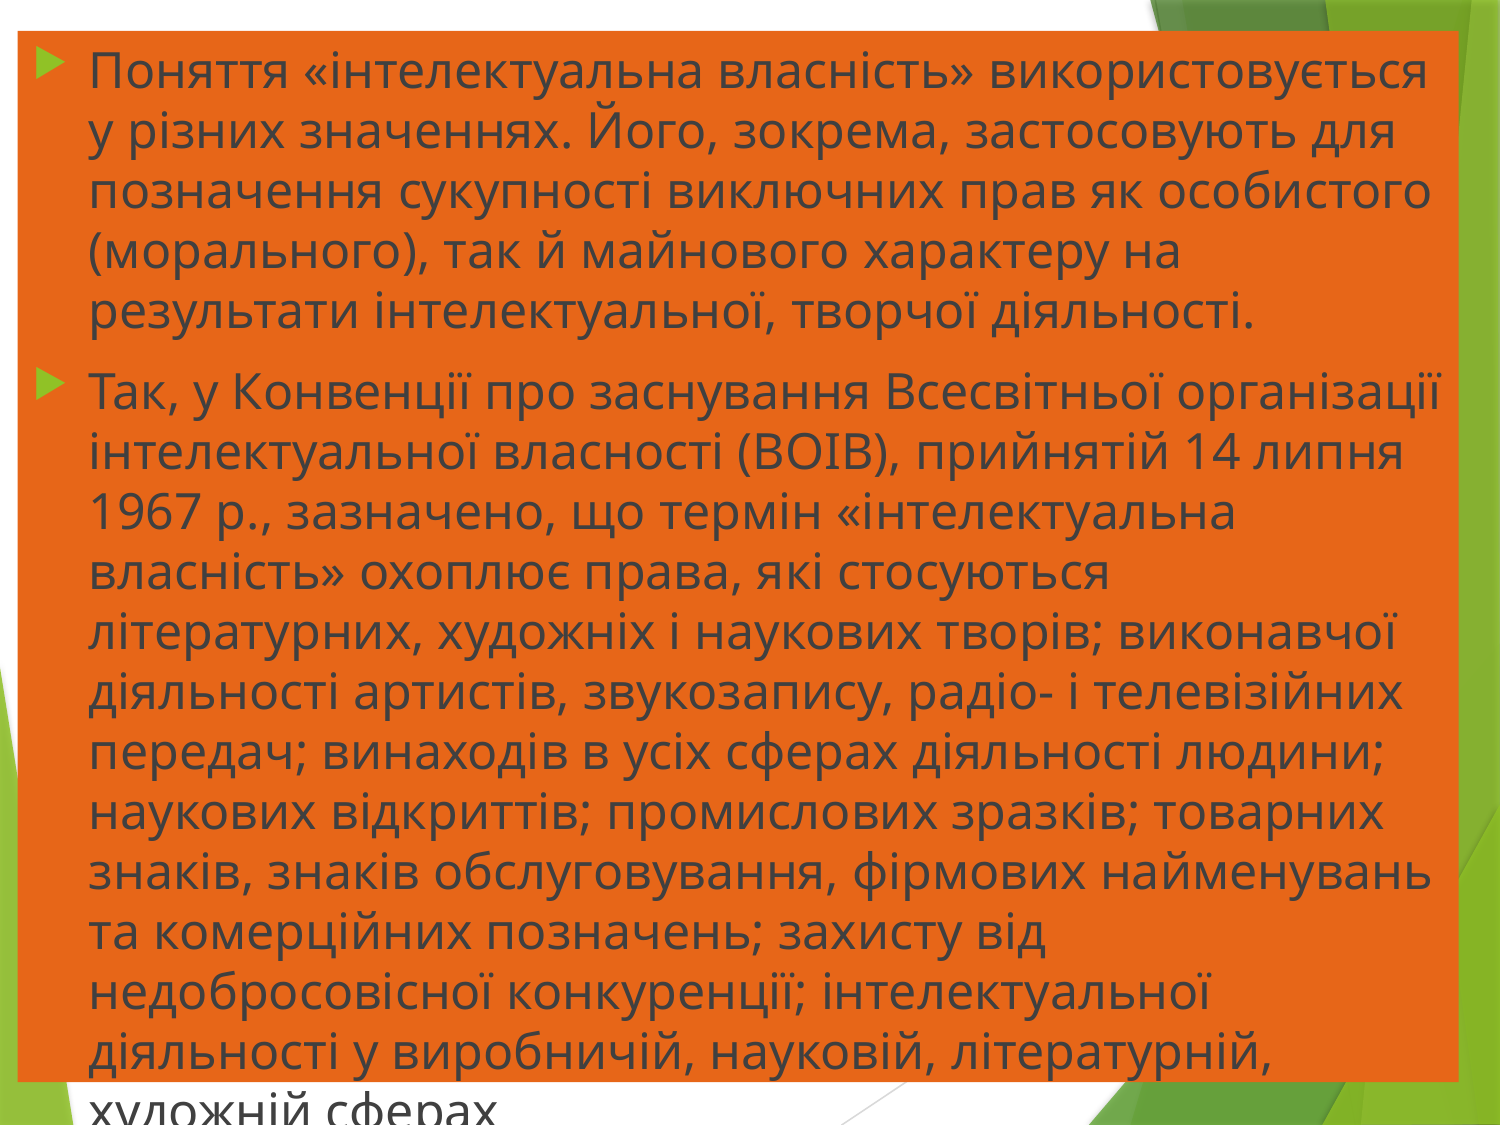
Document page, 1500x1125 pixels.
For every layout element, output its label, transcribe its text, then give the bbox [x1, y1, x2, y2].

list Поняття «інтелектуальна власність» використовується у різних значеннях. Його, зокрема, застосовують для позначення сукупності виключних прав як особистого (морального), так й майнового характеру на результати інтелектуальної, творчої діяльності. Так, у Конвенції про заснування Всесвітньої організації інтелектуальної власності (ВОІВ), прийнятій 14 липня 1967 р., зазначено, що термін «інтелектуальна власність» охоплює права, які стосуються літературних, художніх і наукових творів; виконавчої діяльності артистів, звукозапису, радіо- і телевізійних передач; винаходів в усіх сферах діяльності людини; наукових відкриттів; промислових зразків; товарних знаків, знаків обслуговування, фірмових найменувань та комерційних позначень; захисту від недобросовісної конкуренції; інтелектуальної діяльності у виробничій, науковій, літературній, художній сферах [17, 30, 1459, 1083]
